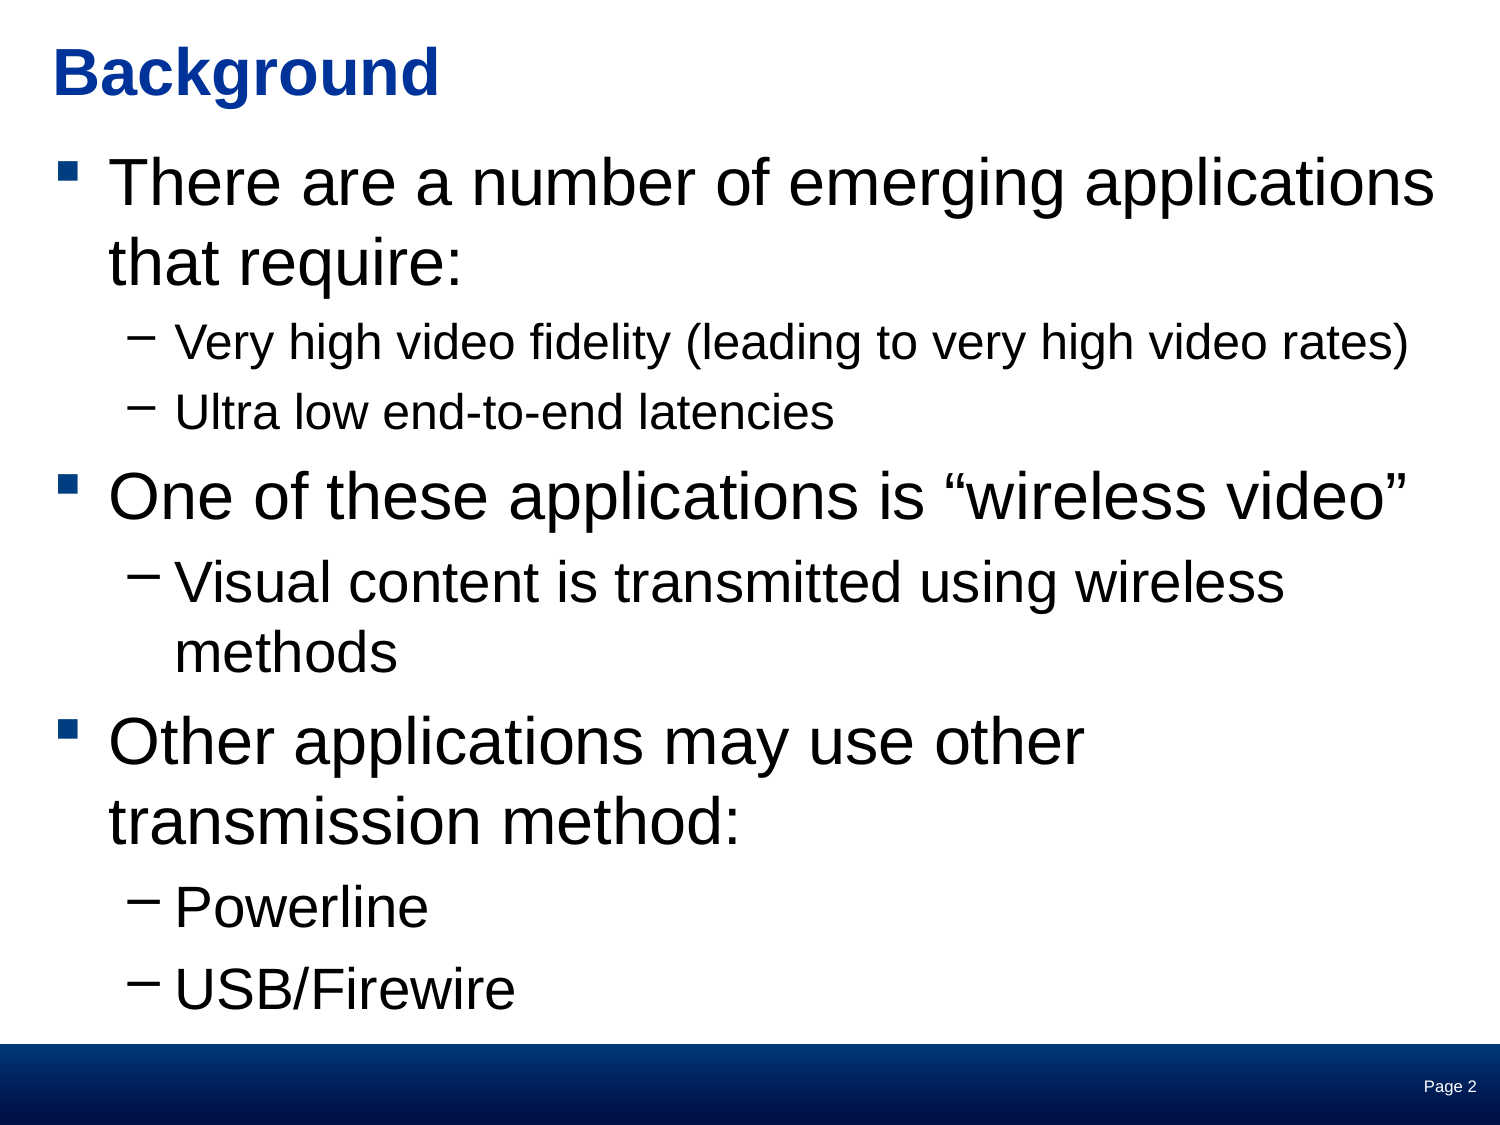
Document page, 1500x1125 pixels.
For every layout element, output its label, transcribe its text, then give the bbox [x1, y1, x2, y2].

list There are a number of emerging applications that require: Very high video fidelity (leading to very high video rates) Ultra low end-to-end latencies One of these applications is “wireless video” Visual content is transmitted using wireless methods Other applications may use other transmission method: Powerline USB/Firewire [37, 131, 1462, 1013]
picture [0, 1044, 1500, 1125]
title Background [37, 0, 1463, 152]
